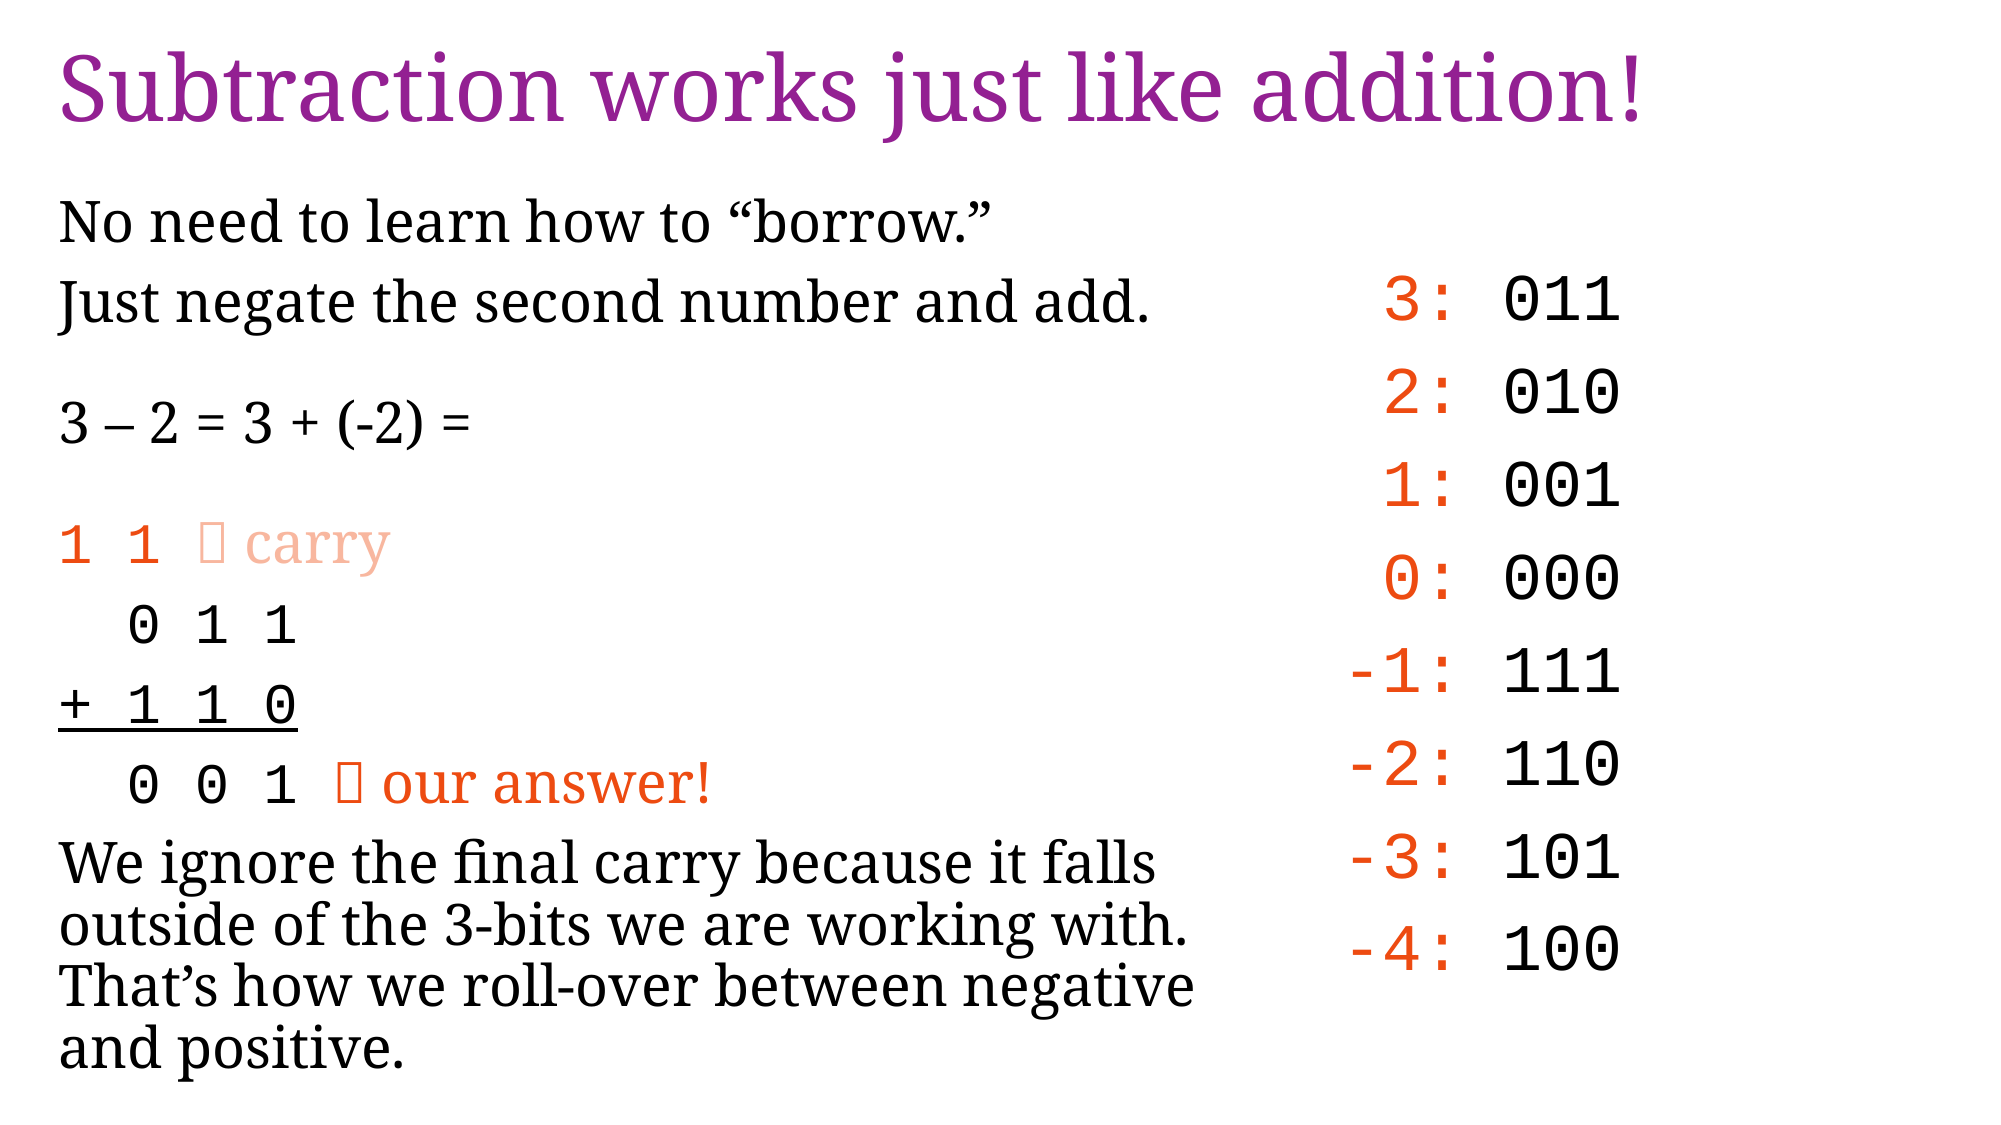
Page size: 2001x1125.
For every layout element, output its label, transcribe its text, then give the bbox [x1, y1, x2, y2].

list No need to learn how to “borrow.” Just negate the second number and add. 3 – 2 = 3 + (-2) = 1 1  carry 0 1 1 + 1 1 0 0 0 1  our answer! We ignore the final carry because it falls outside of the 3-bits we are working with. That’s how we roll-over between negative and positive. [43, 185, 1297, 1099]
title Subtraction works just like addition! [43, 25, 1953, 158]
list 3: 011 2: 010 1: 001 0: 000 -1: 111 -2: 110 -3: 101 -4: 100 [1327, 185, 1912, 1063]
